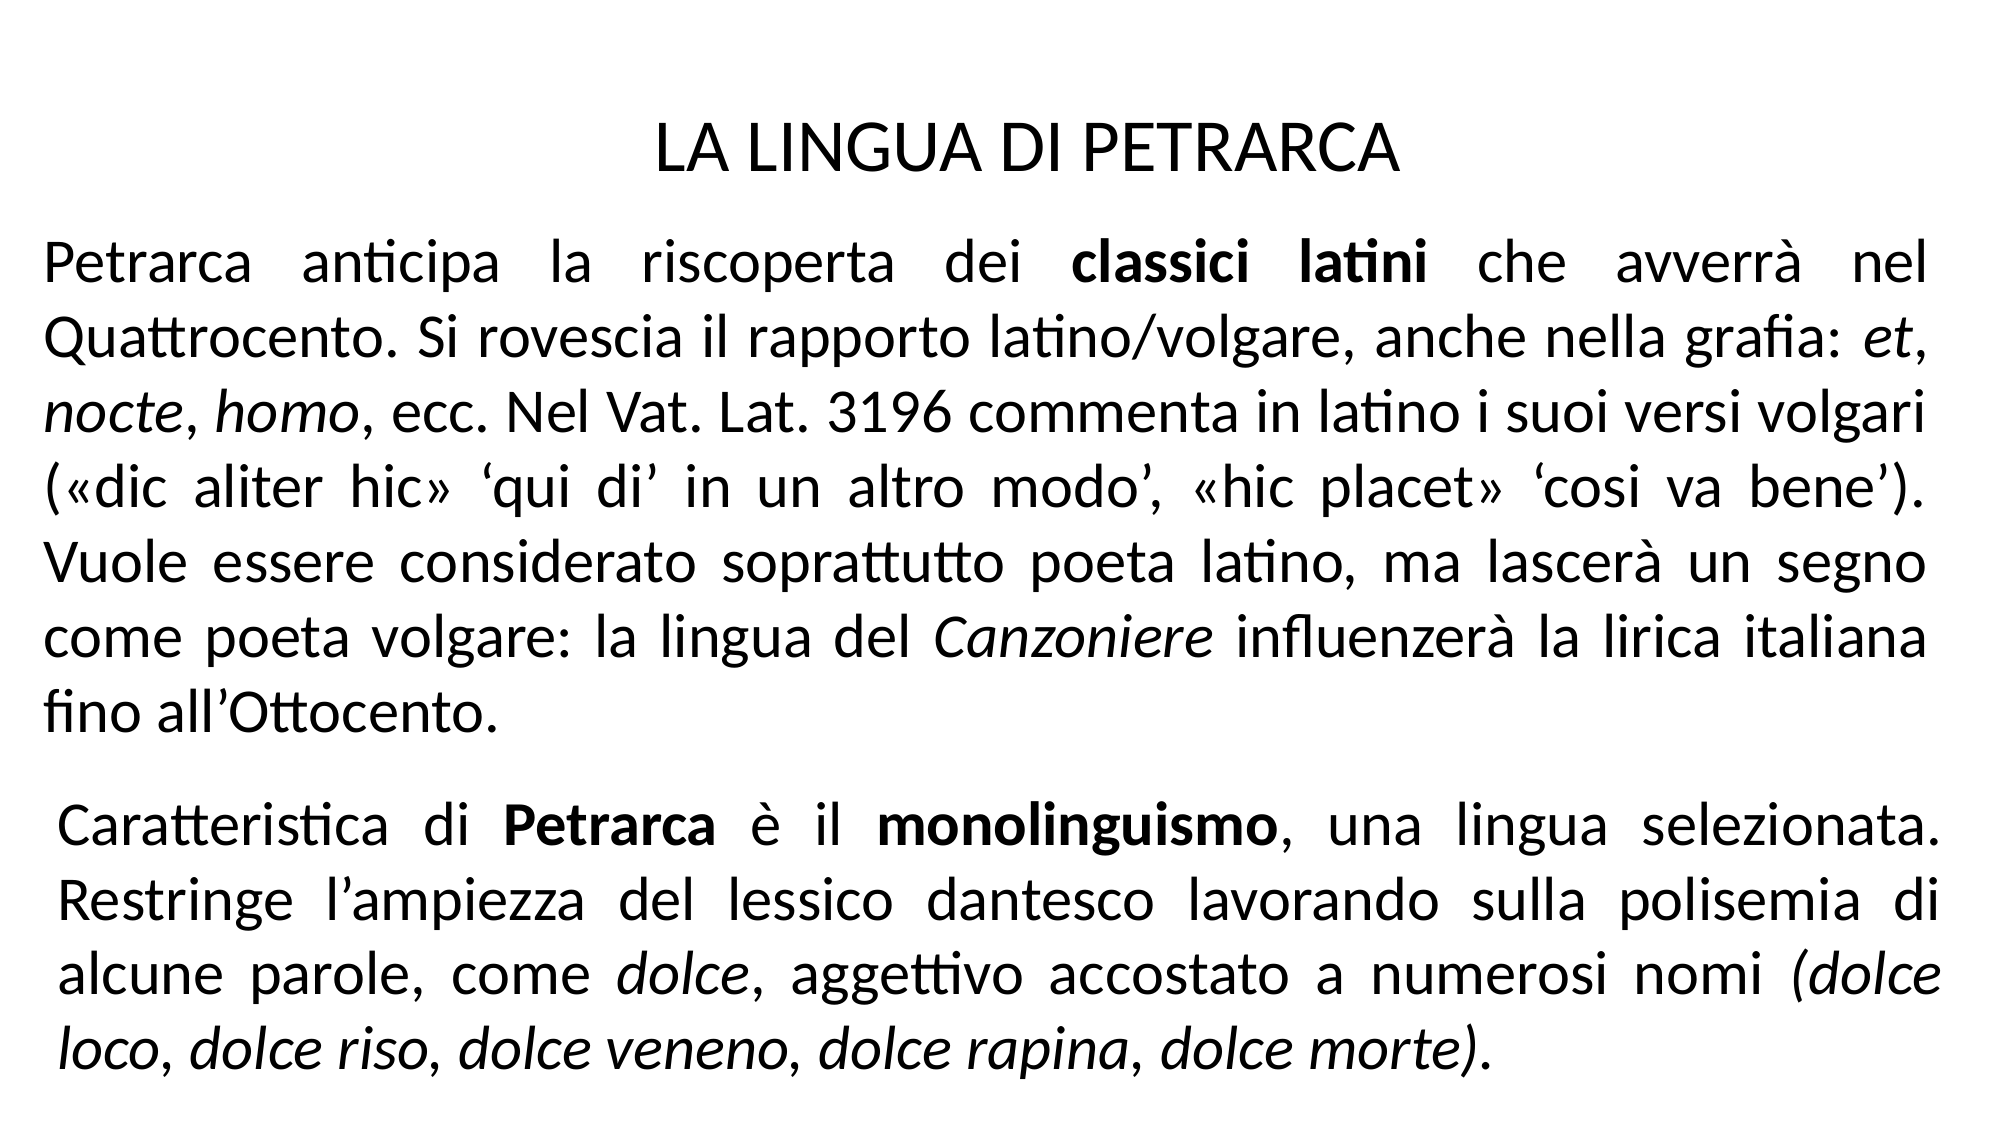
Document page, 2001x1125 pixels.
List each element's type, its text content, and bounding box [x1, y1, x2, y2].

text_box Petrarca anticipa la riscoperta dei classici latini che avverrà nel Quattrocento. Si rovescia il rapporto latino/volgare, anche nella grafia: et, nocte, homo, ecc. Nel Vat. Lat. 3196 commenta in latino i suoi versi volgari («dic aliter hic» ‘qui di’ in un altro modo’, «hic placet» ‘cosi va bene’). Vuole essere considerato soprattutto poeta latino, ma lascerà un segno come poeta volgare: la lingua del Canzoniere influenzerà la lirica italiana fino all’Ottocento. [29, 212, 1945, 753]
text_box LA LINGUA DI PETRARCA [89, 89, 1968, 195]
text_box Caratteristica di Petrarca è il monolinguismo, una lingua selezionata. Restringe l’ampiezza del lessico dantesco lavorando sulla polisemia di alcune parole, come dolce, aggettivo accostato a numerosi nomi (dolce loco, dolce riso, dolce veneno, dolce rapina, dolce morte). [42, 775, 1958, 1090]
